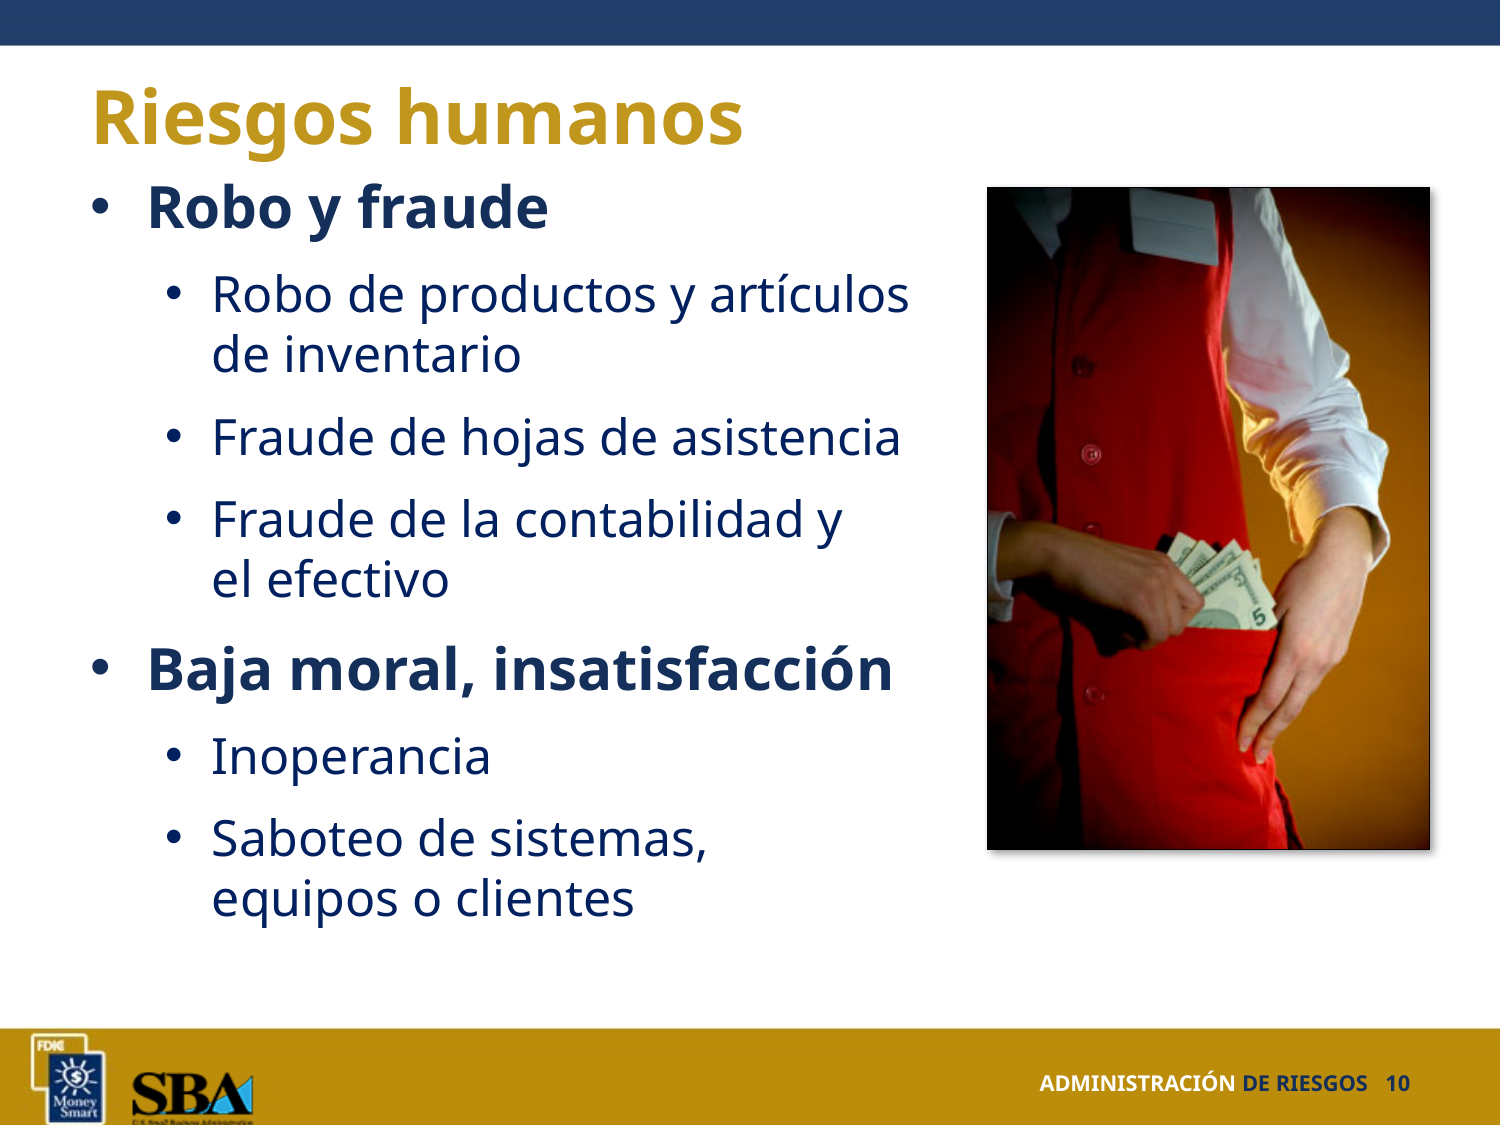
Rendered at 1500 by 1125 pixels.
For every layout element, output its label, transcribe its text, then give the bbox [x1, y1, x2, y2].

list Robo y fraude Robo de productos y artículos de inventario Fraude de hojas de asistencia Fraude de la contabilidad y el efectivo Baja moral, insatisfacción Inoperancia Saboteo de sistemas, equipos o clientes [74, 162, 1426, 863]
title Riesgos humanos [74, 62, 1426, 162]
picture [0, 0, 1500, 1125]
